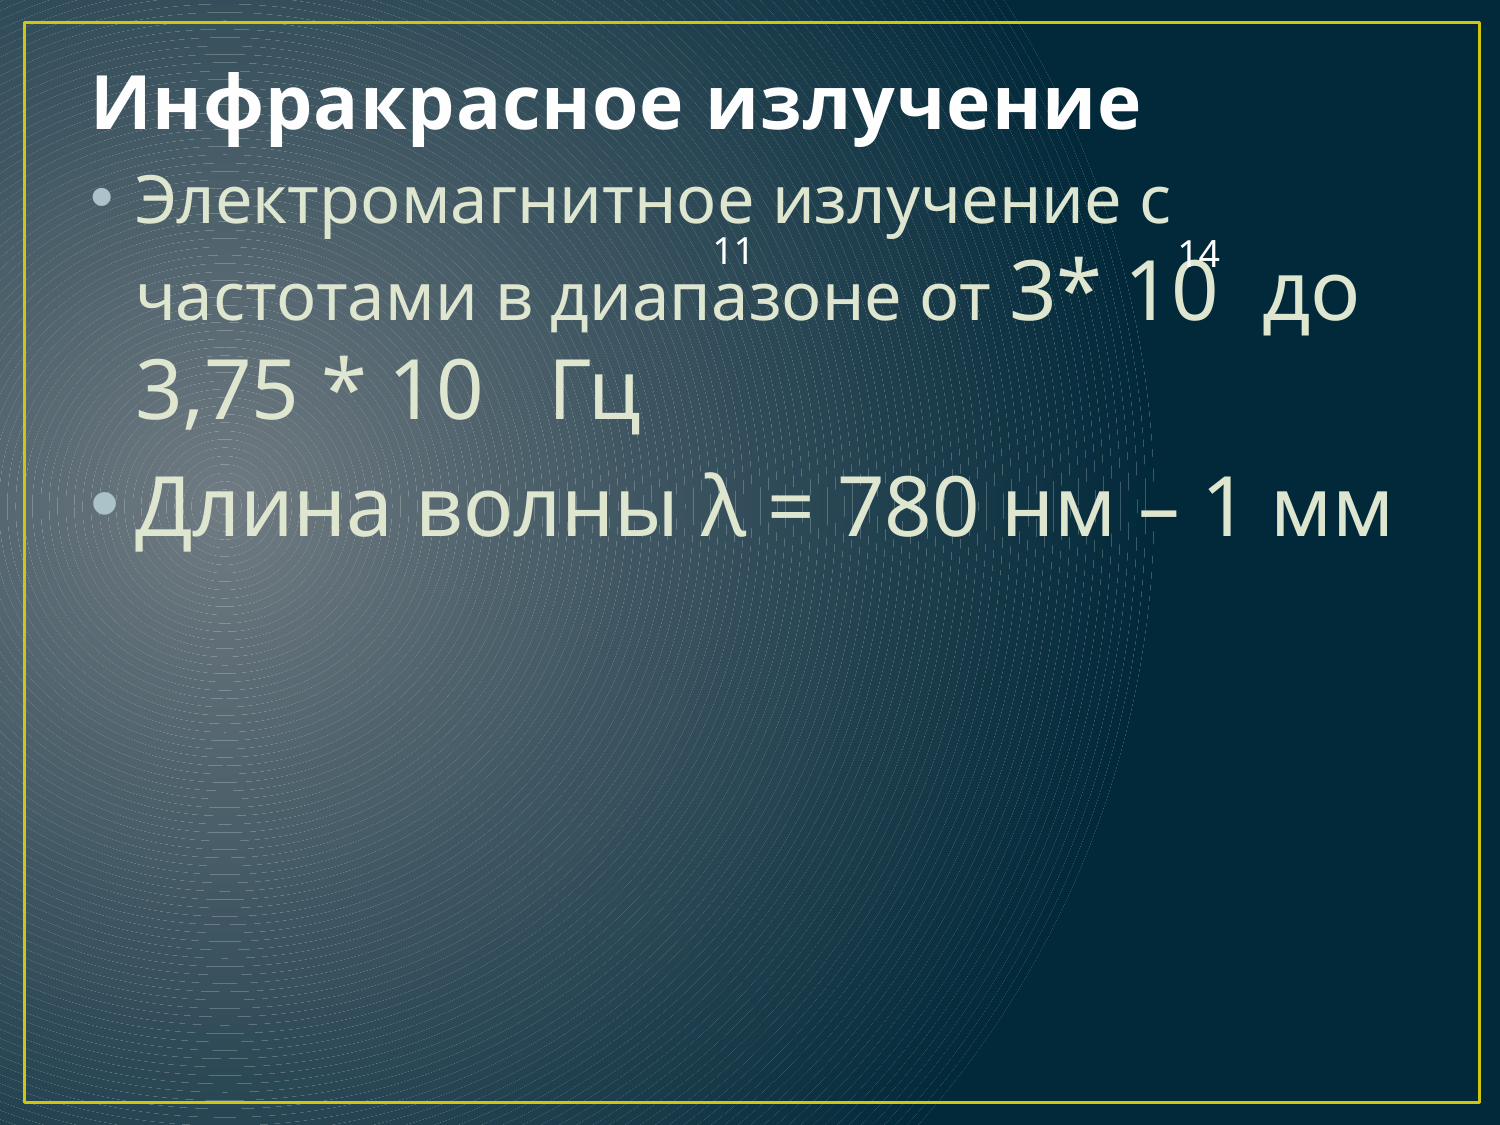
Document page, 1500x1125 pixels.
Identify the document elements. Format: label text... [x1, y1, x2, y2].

list Электромагнитное излучение с частотами в диапазоне от 3* 10 до 3,75 * 10 Гц Длина волны λ = 780 нм – 1 мм [75, 149, 1425, 1005]
text_box 14 [1162, 222, 1236, 283]
text_box 11 [697, 219, 771, 280]
title Инфракрасное излучение [75, 45, 1425, 149]
